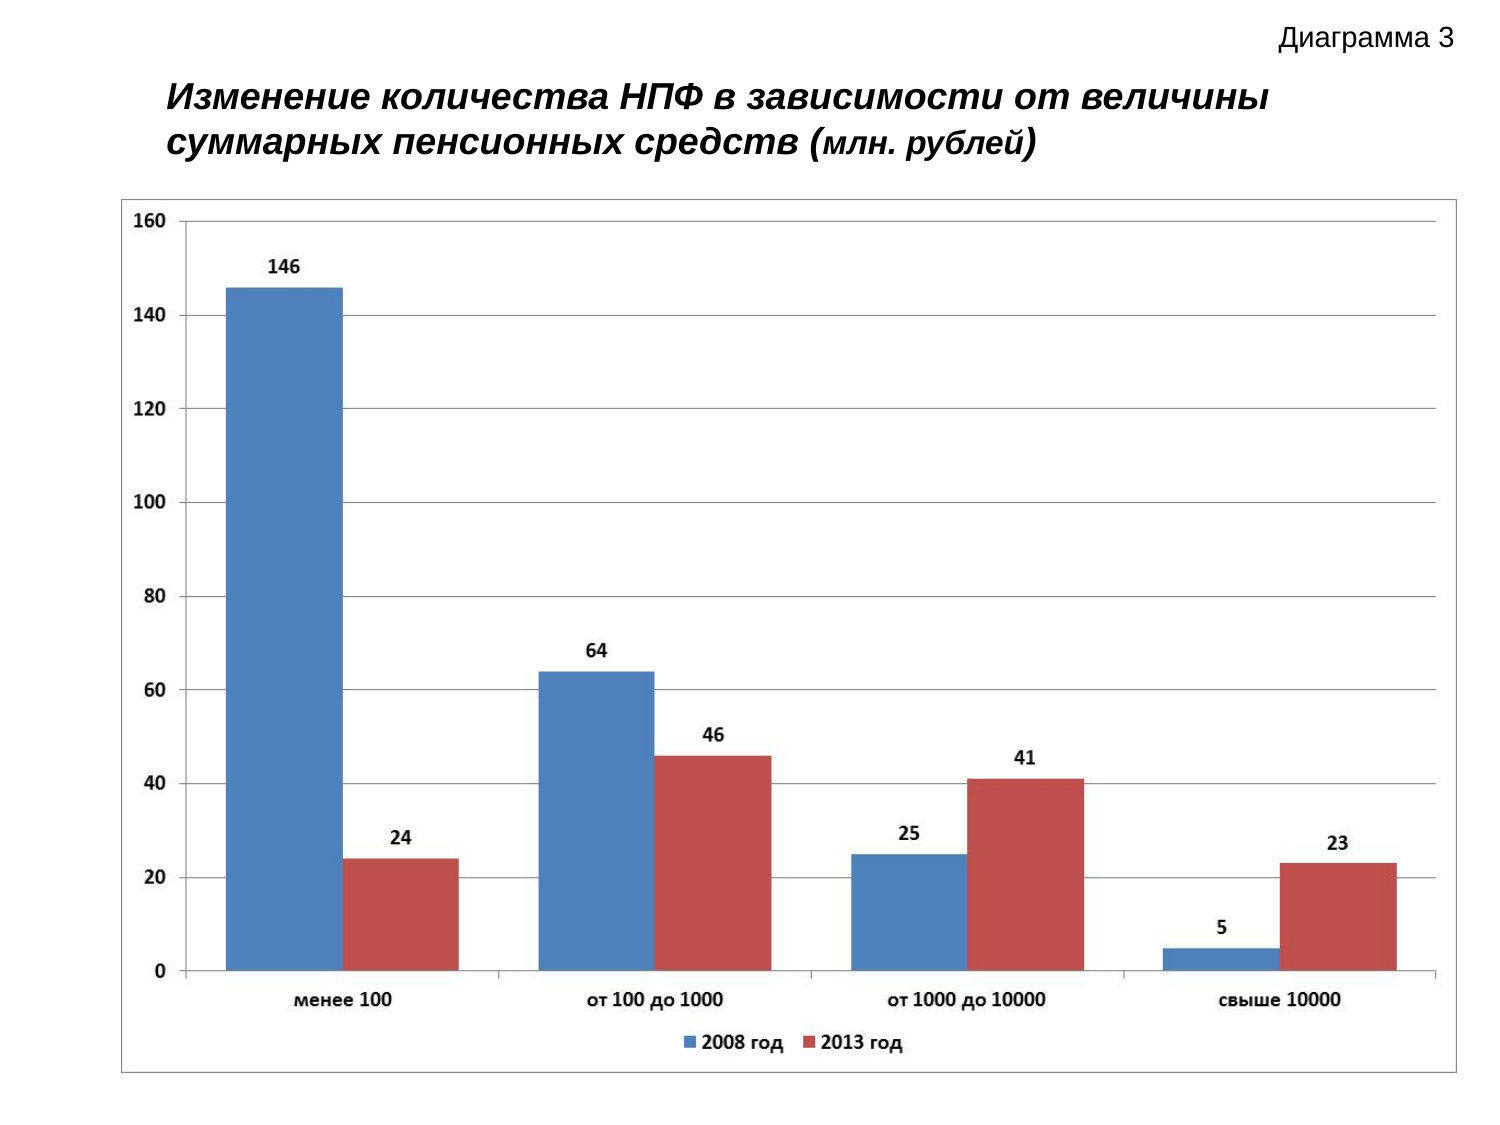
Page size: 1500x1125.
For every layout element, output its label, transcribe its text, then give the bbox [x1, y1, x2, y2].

text_box Диаграмма 3 [1263, 10, 1489, 61]
text_box Изменение количества НПФ в зависимости от величины суммарных пенсионных средств (млн. рублей) [166, 64, 1400, 170]
picture [120, 199, 1457, 1074]
